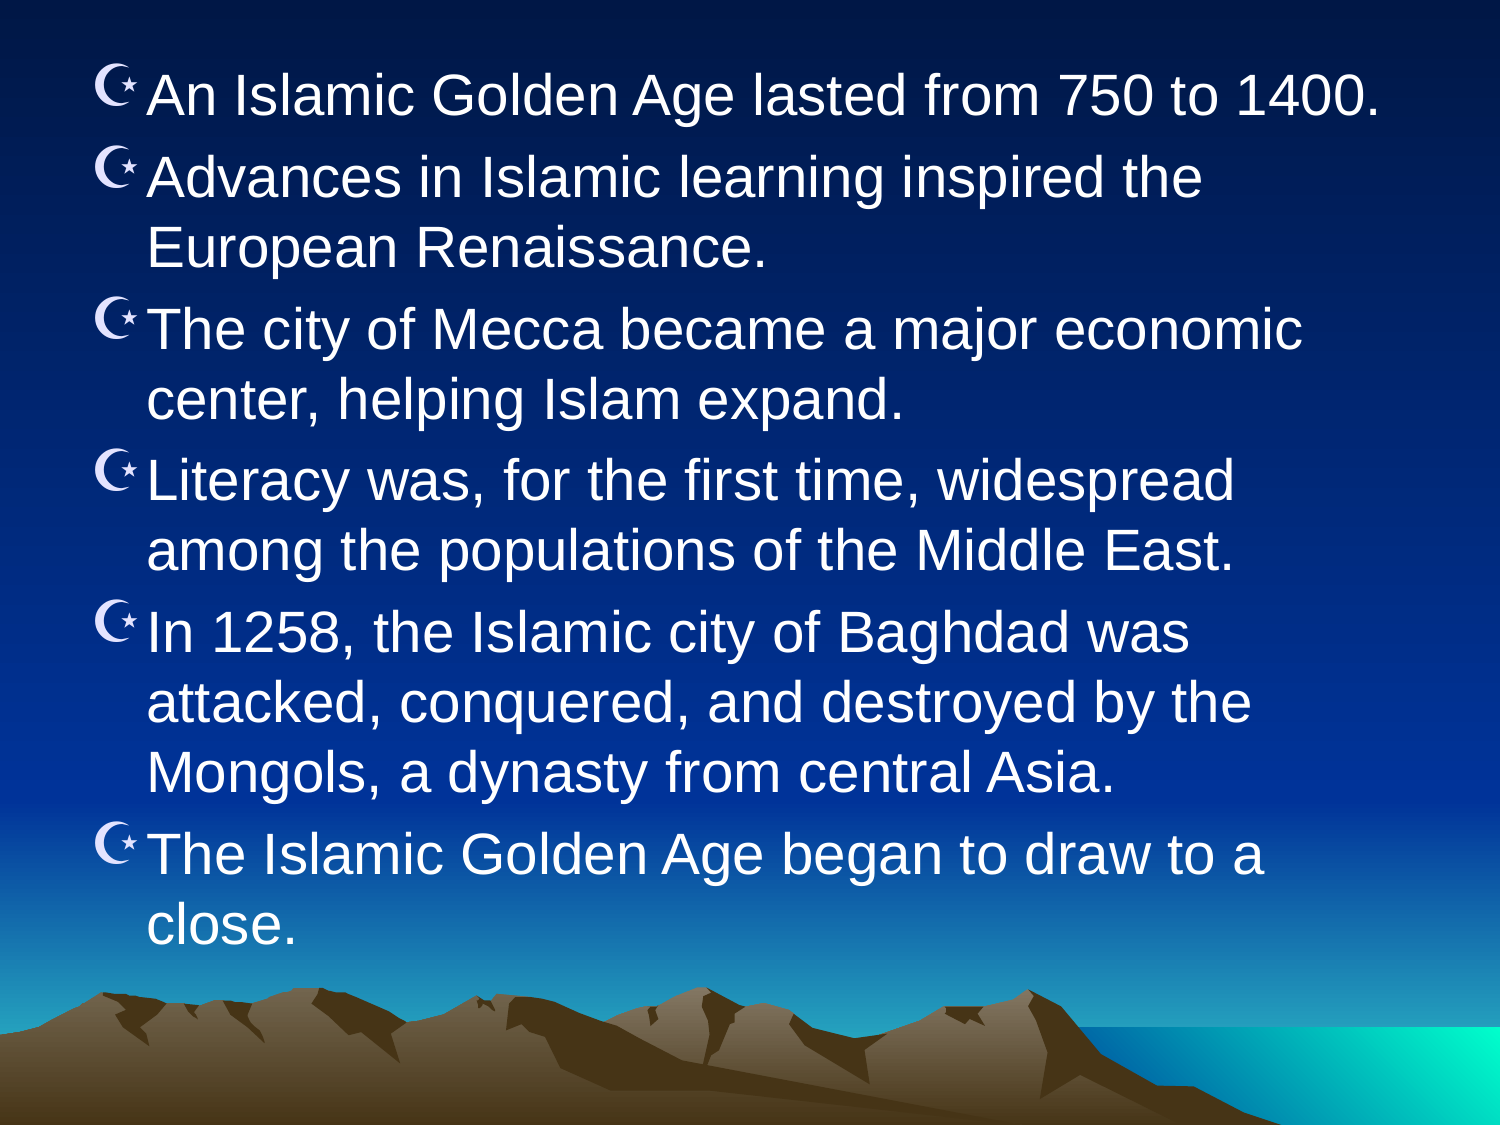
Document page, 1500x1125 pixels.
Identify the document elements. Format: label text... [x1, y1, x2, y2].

list An Islamic Golden Age lasted from 750 to 1400. Advances in Islamic learning inspired the European Renaissance. The city of Mecca became a major economic center, helping Islam expand. Literacy was, for the first time, widespread among the populations of the Middle East. In 1258, the Islamic city of Baghdad was attacked, conquered, and destroyed by the Mongols, a dynasty from central Asia. The Islamic Golden Age began to draw to a close. [74, 49, 1426, 1001]
